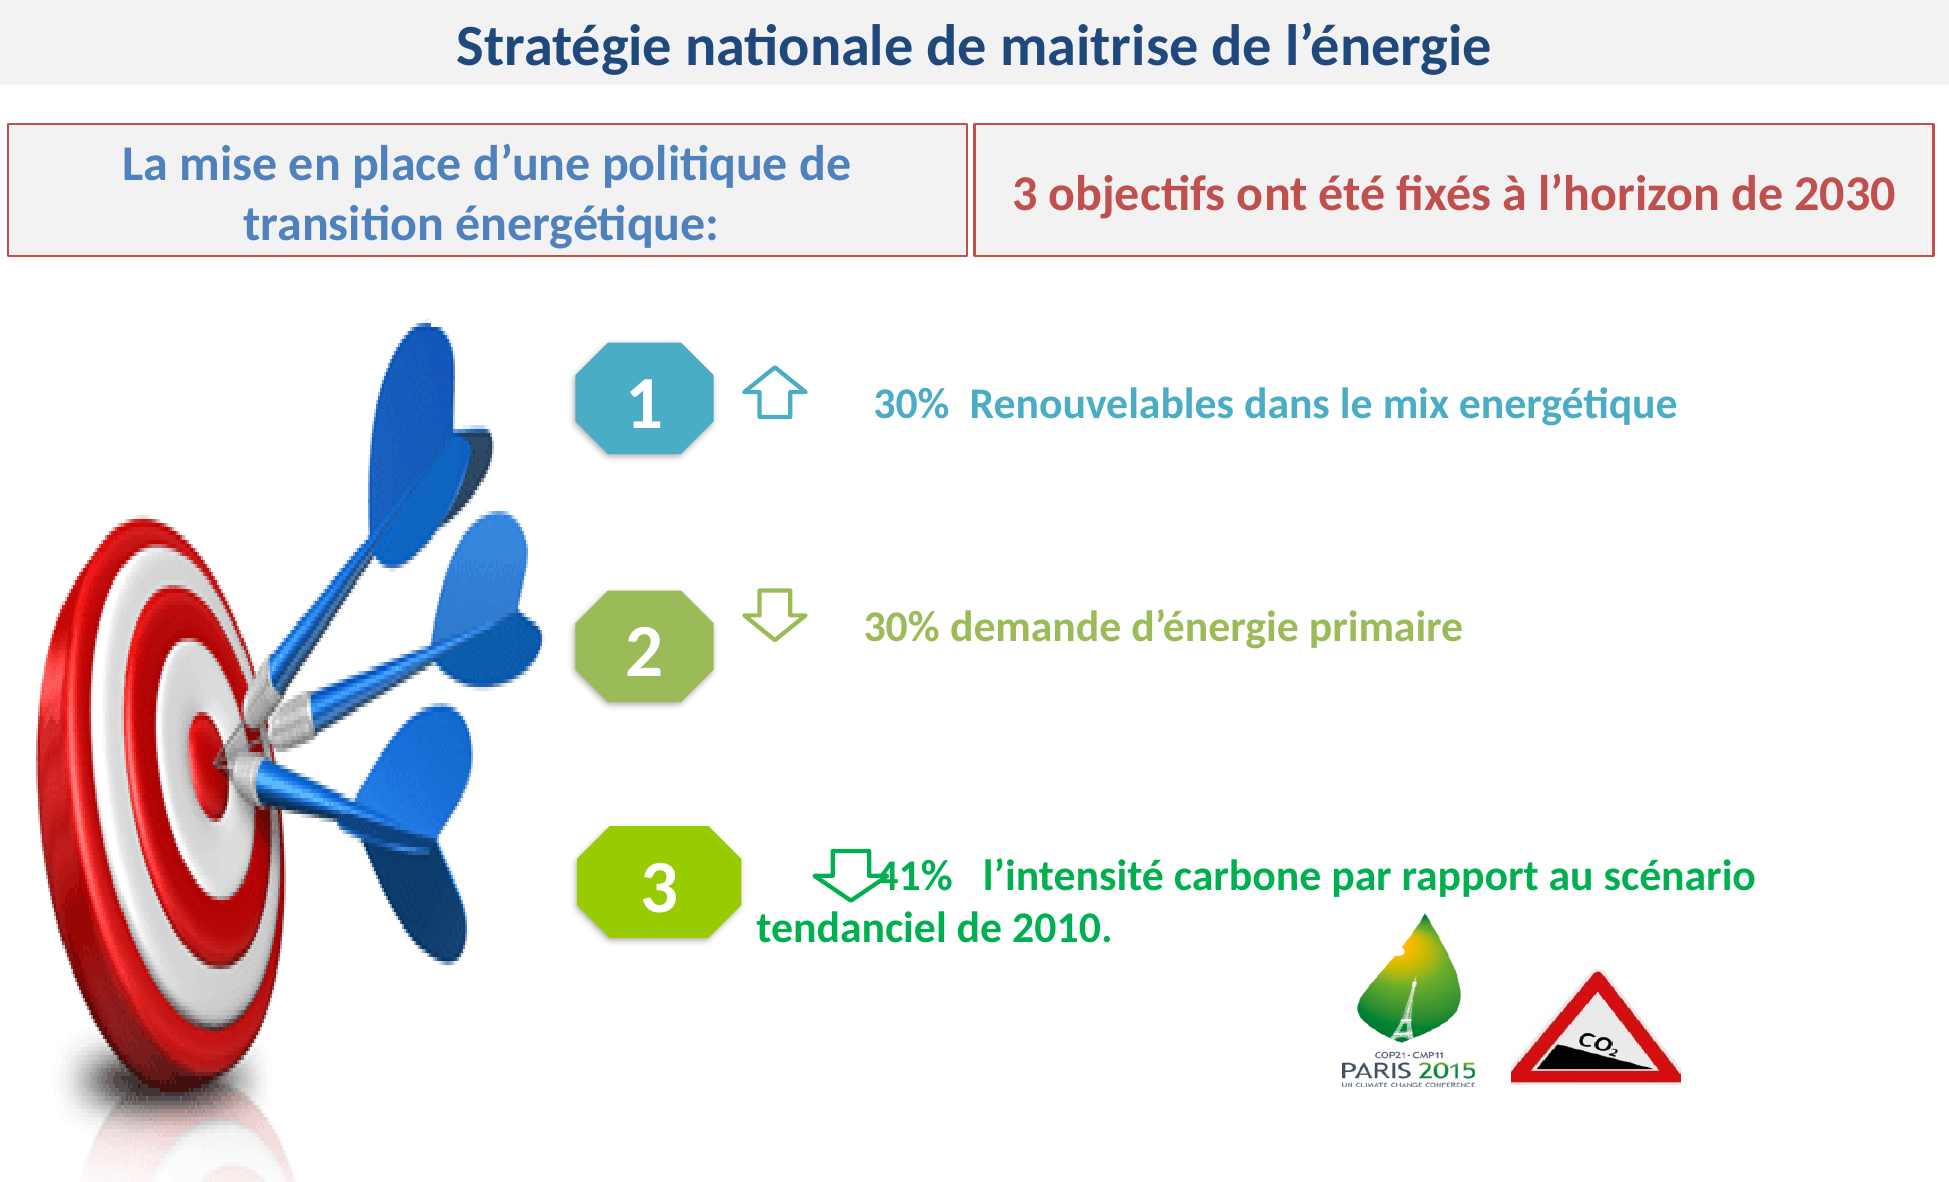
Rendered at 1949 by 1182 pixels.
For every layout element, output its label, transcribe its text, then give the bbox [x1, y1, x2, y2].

text_box Stratégie nationale de maitrise de l’énergie [0, 0, 1949, 85]
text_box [575, 342, 1819, 455]
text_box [576, 825, 1819, 961]
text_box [1342, 912, 1681, 1087]
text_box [0, 106, 1934, 1182]
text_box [575, 590, 1635, 703]
